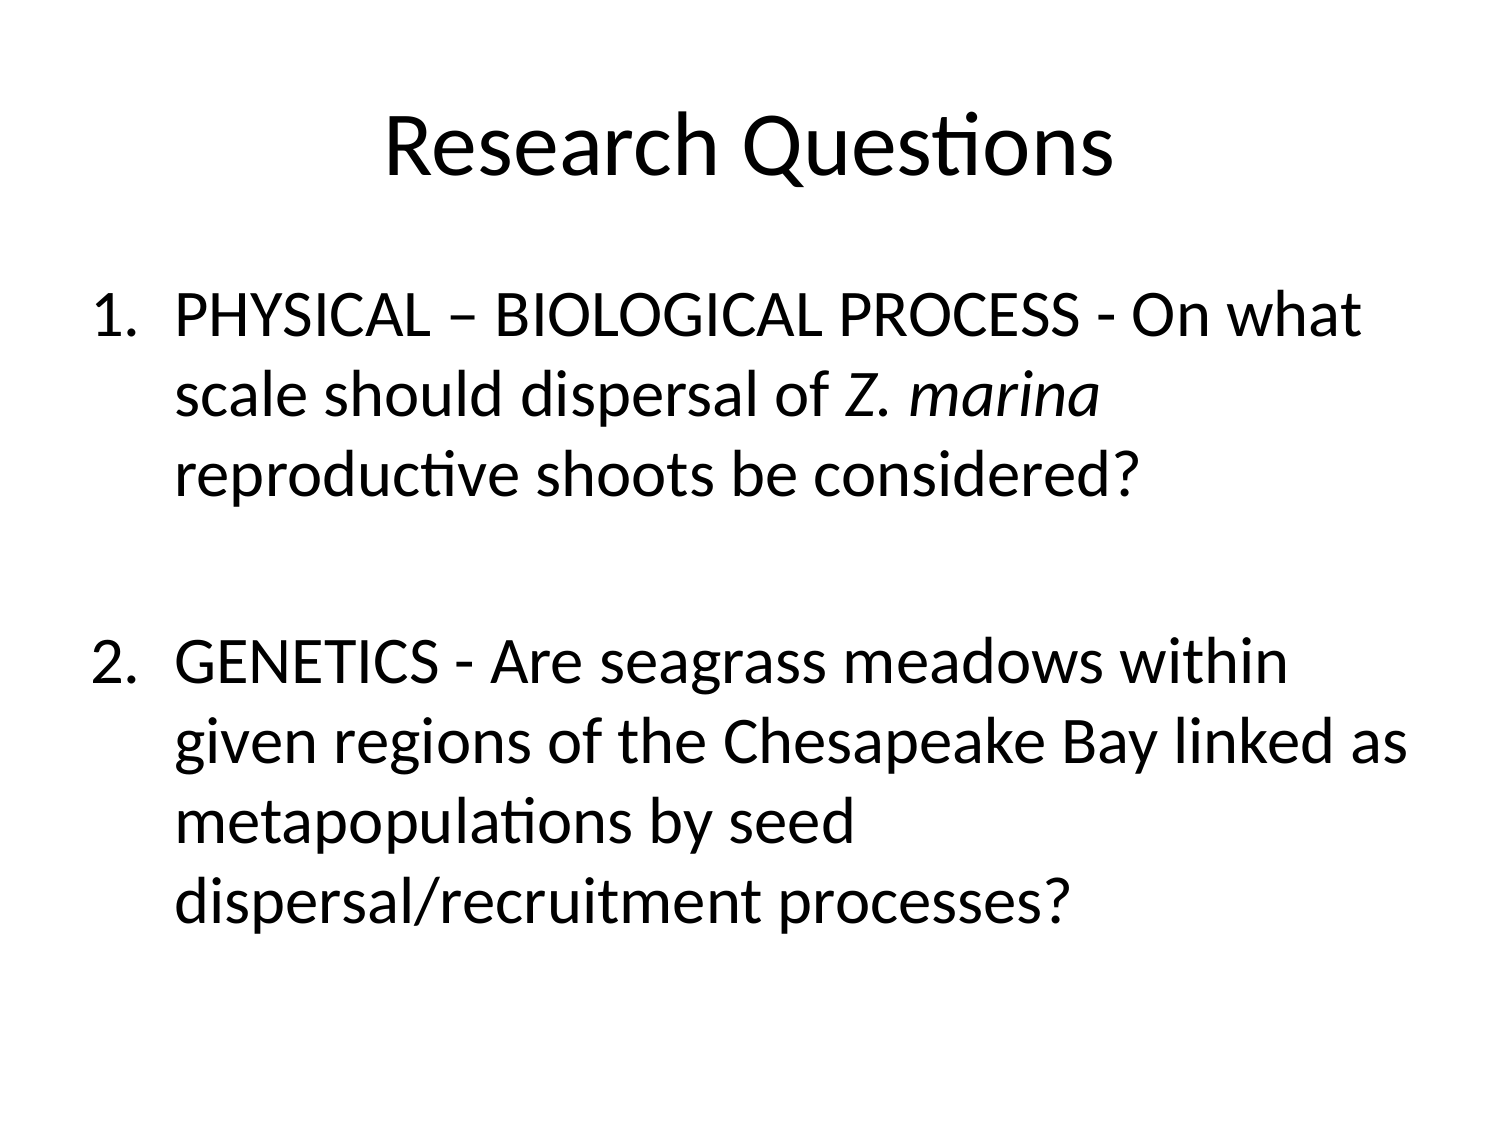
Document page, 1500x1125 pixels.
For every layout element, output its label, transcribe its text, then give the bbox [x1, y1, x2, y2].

list PHYSICAL – BIOLOGICAL PROCESS - On what scale should dispersal of Z. marina reproductive shoots be considered? GENETICS - Are seagrass meadows within given regions of the Chesapeake Bay linked as metapopulations by seed dispersal/recruitment processes? [75, 262, 1425, 1005]
title Research Questions [75, 45, 1425, 233]
